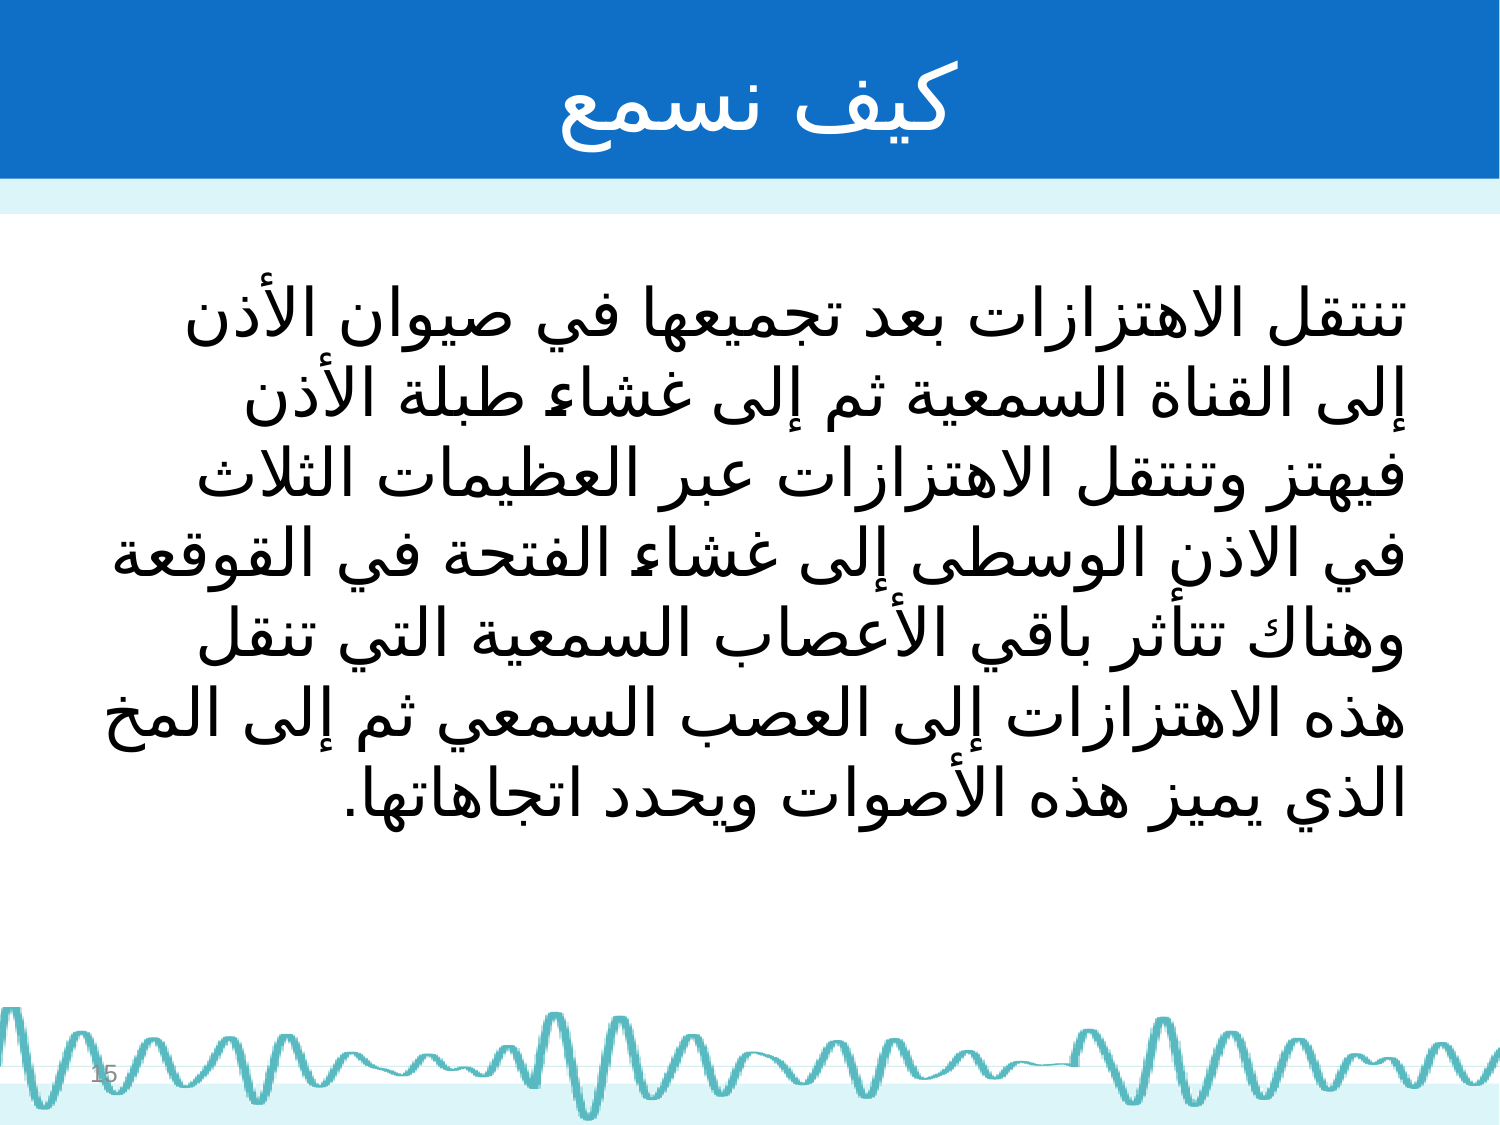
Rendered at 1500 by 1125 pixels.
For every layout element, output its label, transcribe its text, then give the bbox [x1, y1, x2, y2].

slide_number 15 [75, 1042, 425, 1103]
title كيف نسمع [70, 0, 1421, 188]
list تنتقل الاهتزازات بعد تجميعها في صيوان الأذن إلى القناة السمعية ثم إلى غشاء طبلة الأذن فيهتز وتنتقل الاهتزازات عبر العظيمات الثلاث في الاذن الوسطى إلى غشاء الفتحة في القوقعة وهناك تتأثر باقي الأعصاب السمعية التي تنقل هذه الاهتزازات إلى العصب السمعي ثم إلى المخ الذي يميز هذه الأصوات ويحدد اتجاهاتها. [75, 262, 1425, 1005]
